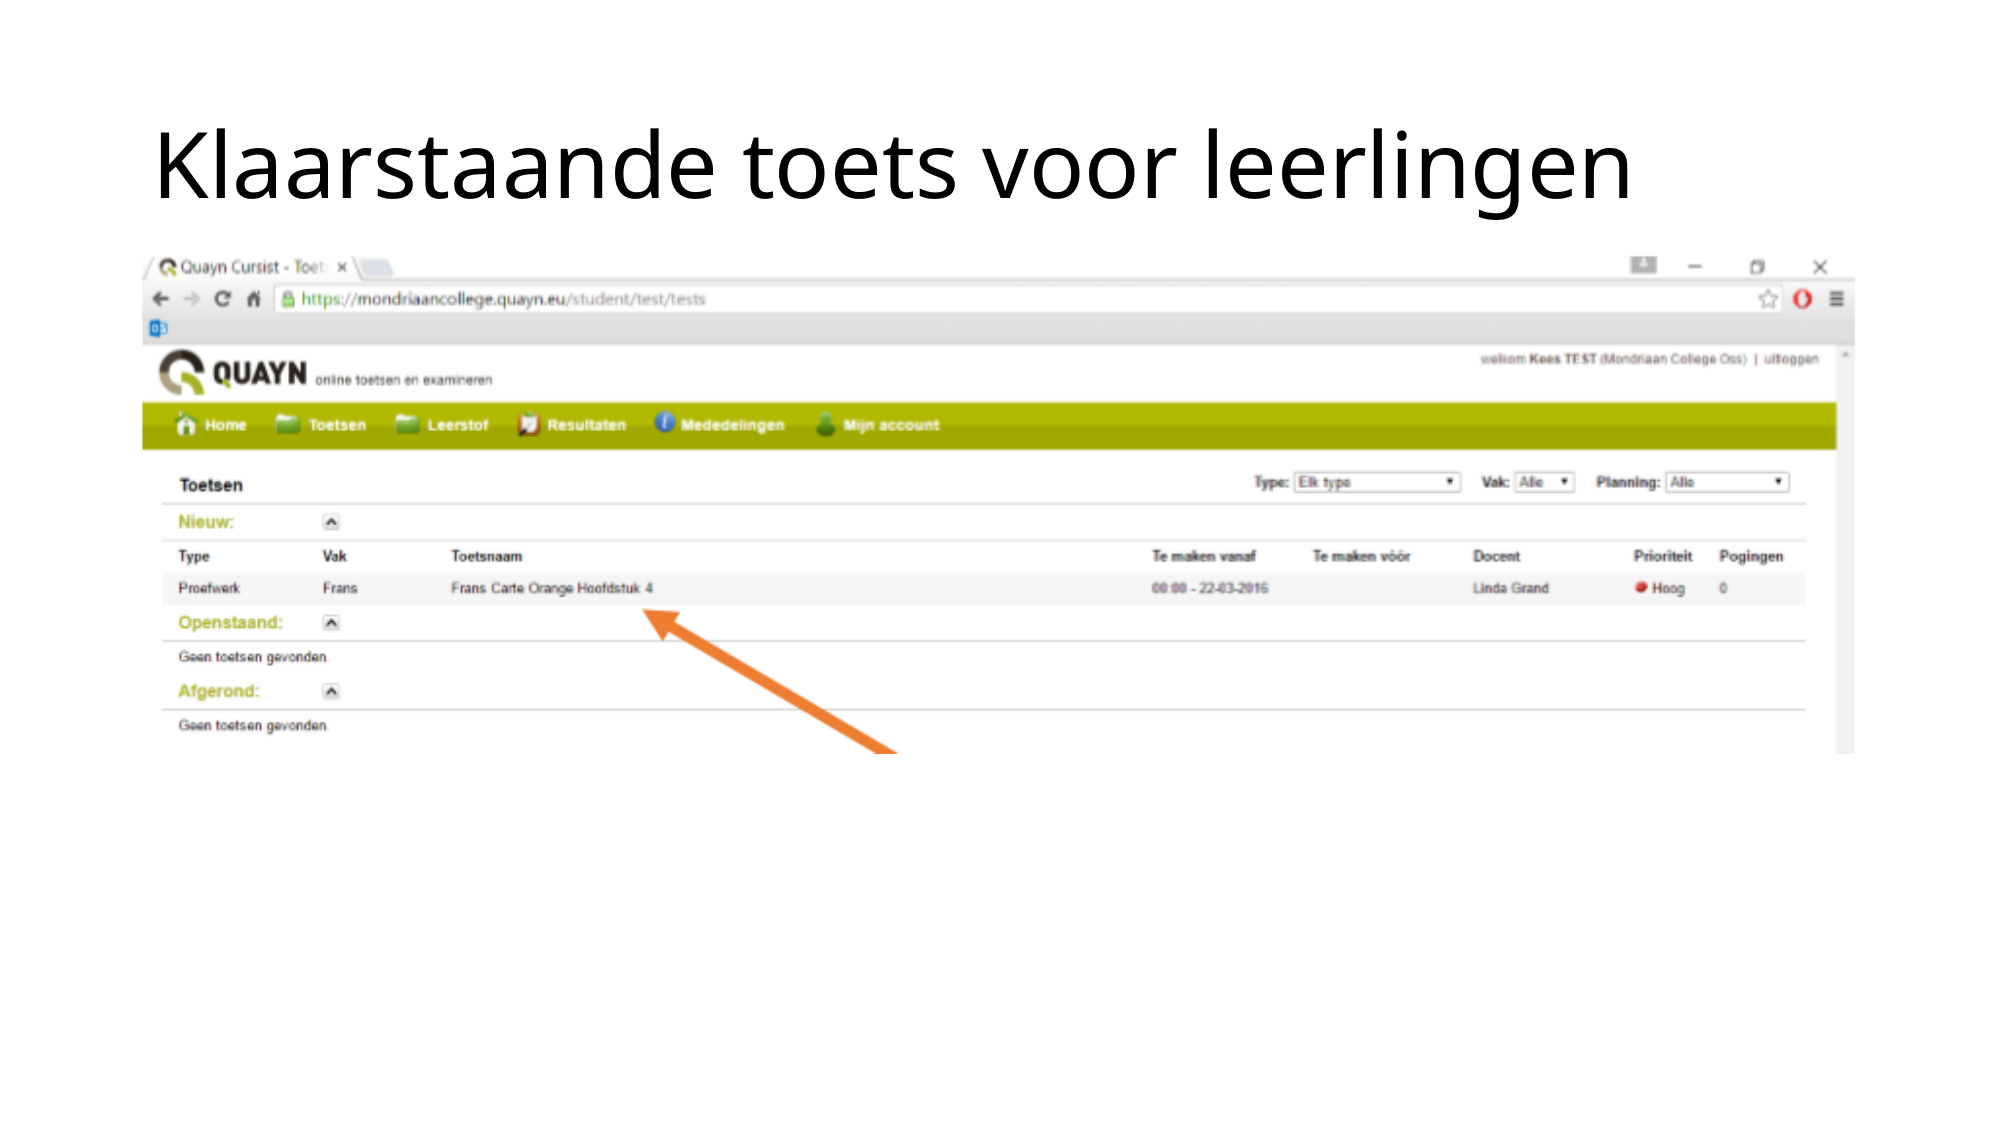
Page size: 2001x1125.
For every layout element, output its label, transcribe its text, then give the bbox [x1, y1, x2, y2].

title Klaarstaande toets voor leerlingen [137, 59, 1863, 249]
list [137, 249, 1865, 754]
